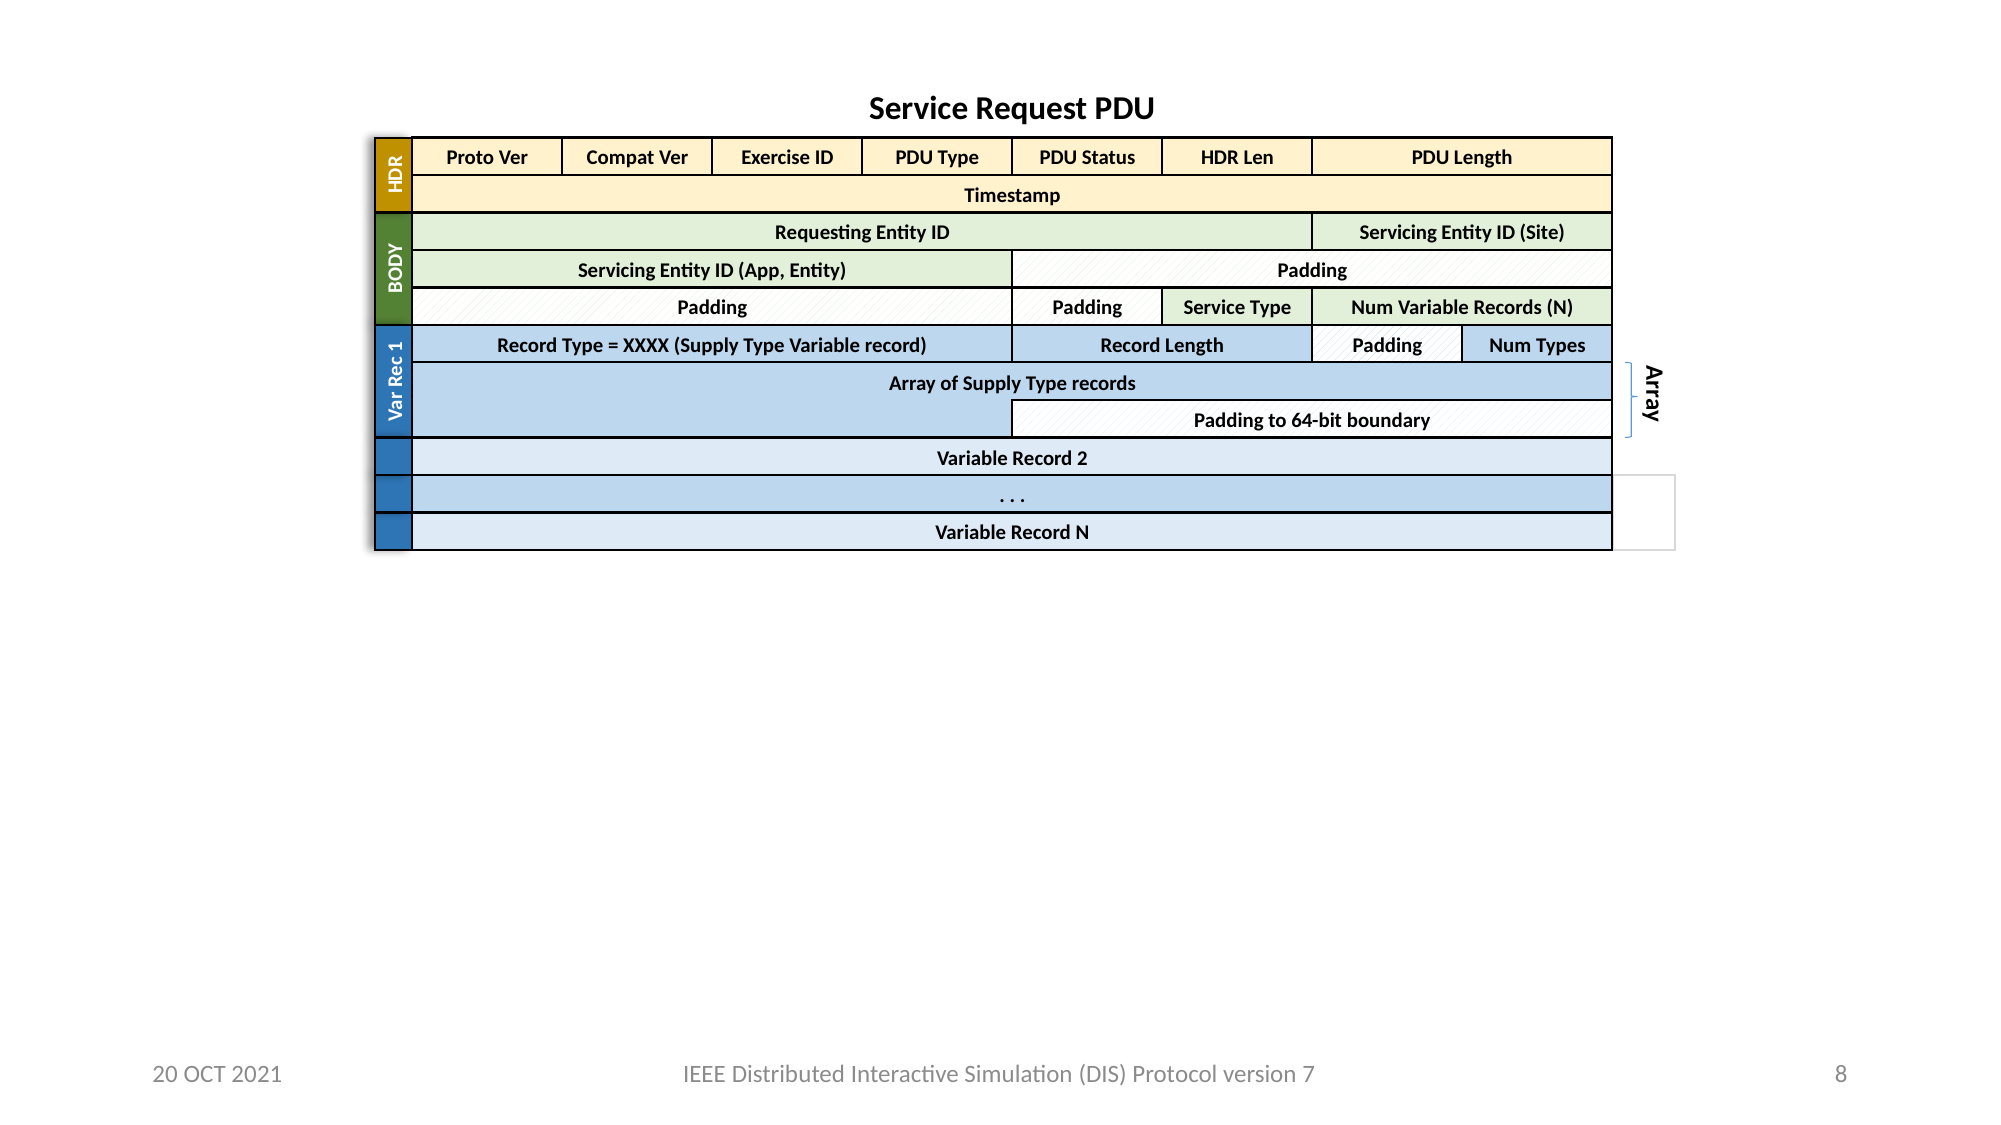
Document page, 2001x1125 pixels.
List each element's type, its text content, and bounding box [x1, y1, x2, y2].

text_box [374, 87, 1675, 550]
slide_number 8 [1412, 1042, 1863, 1103]
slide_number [137, 1042, 588, 1103]
footer IEEE Distributed Interactive Simulation (DIS) Protocol version 7 [662, 1042, 1338, 1103]
